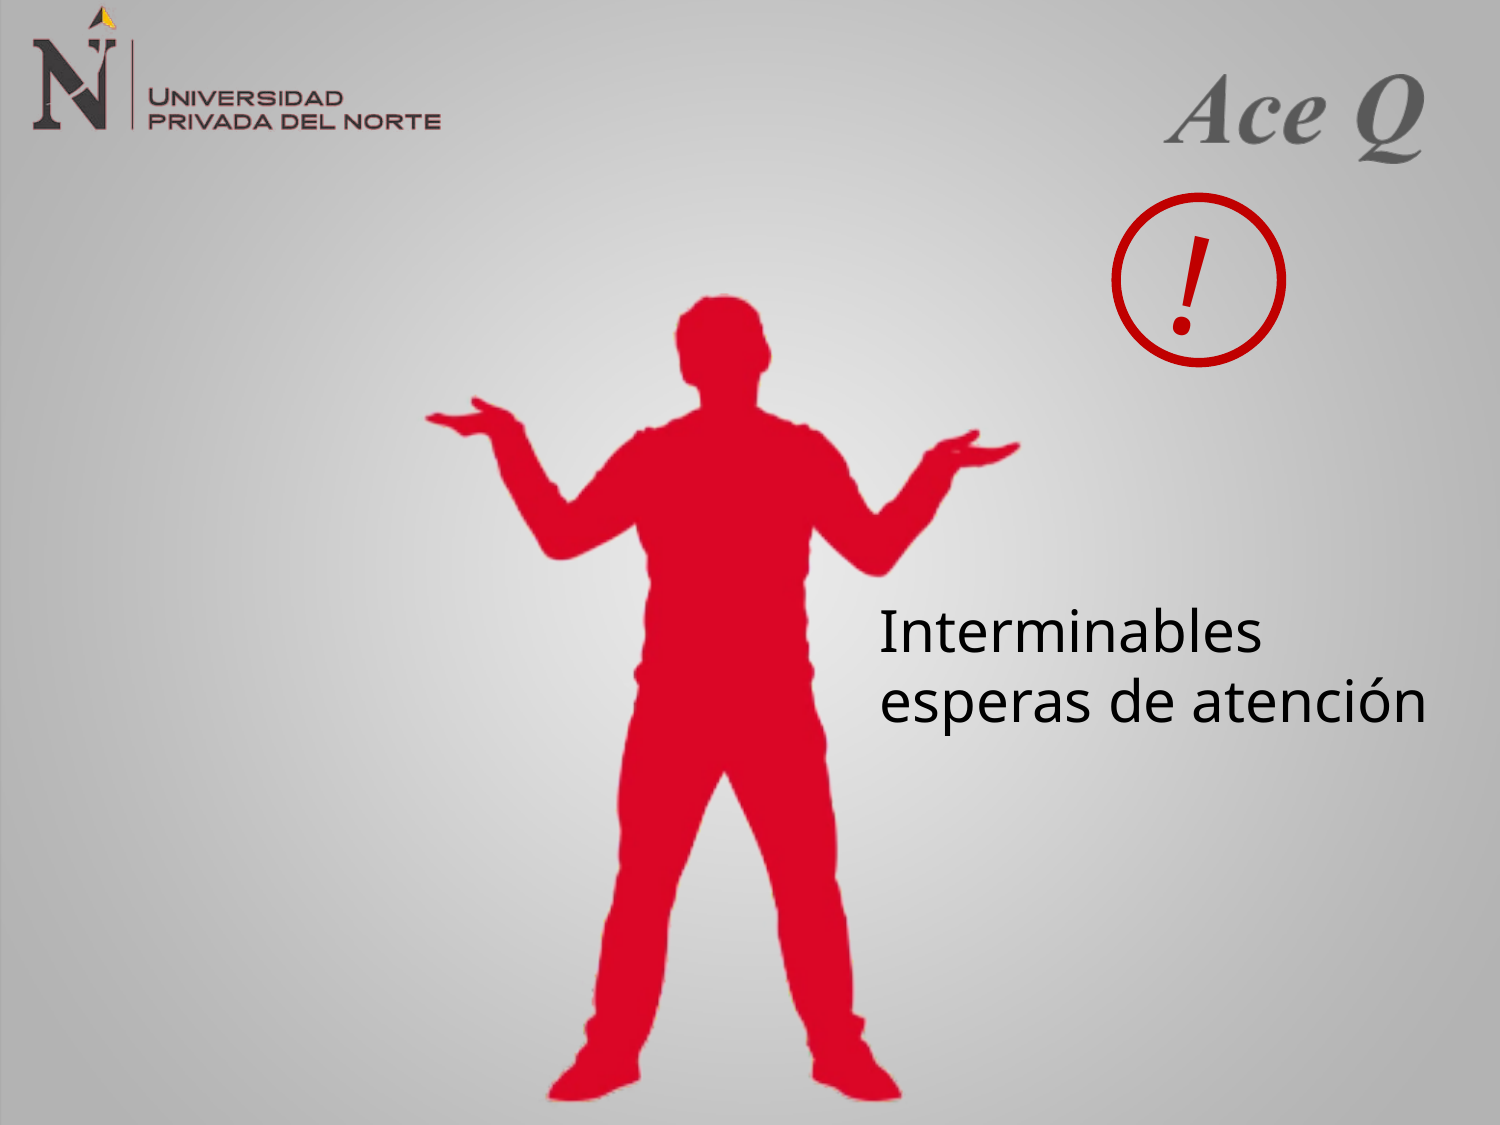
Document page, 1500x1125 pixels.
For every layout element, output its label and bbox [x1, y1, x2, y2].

text_box [1115, 197, 1500, 442]
picture [0, 0, 1500, 1125]
